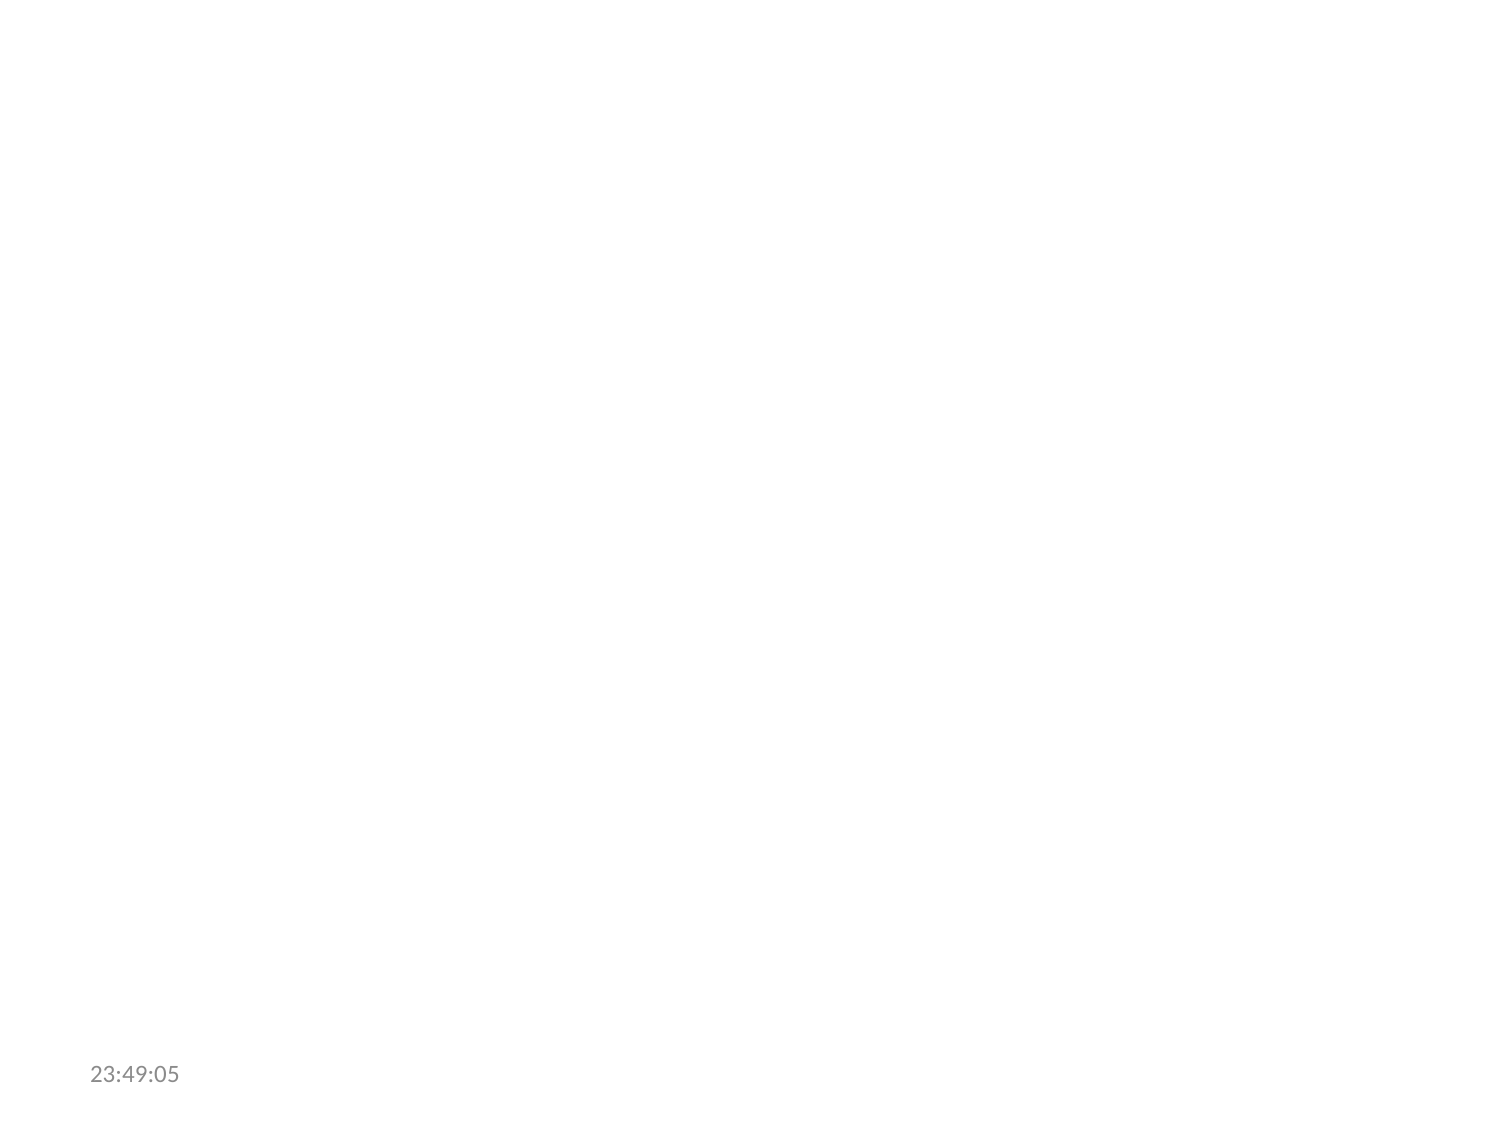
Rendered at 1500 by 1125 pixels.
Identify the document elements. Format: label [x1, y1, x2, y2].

slide_number [75, 1042, 425, 1103]
